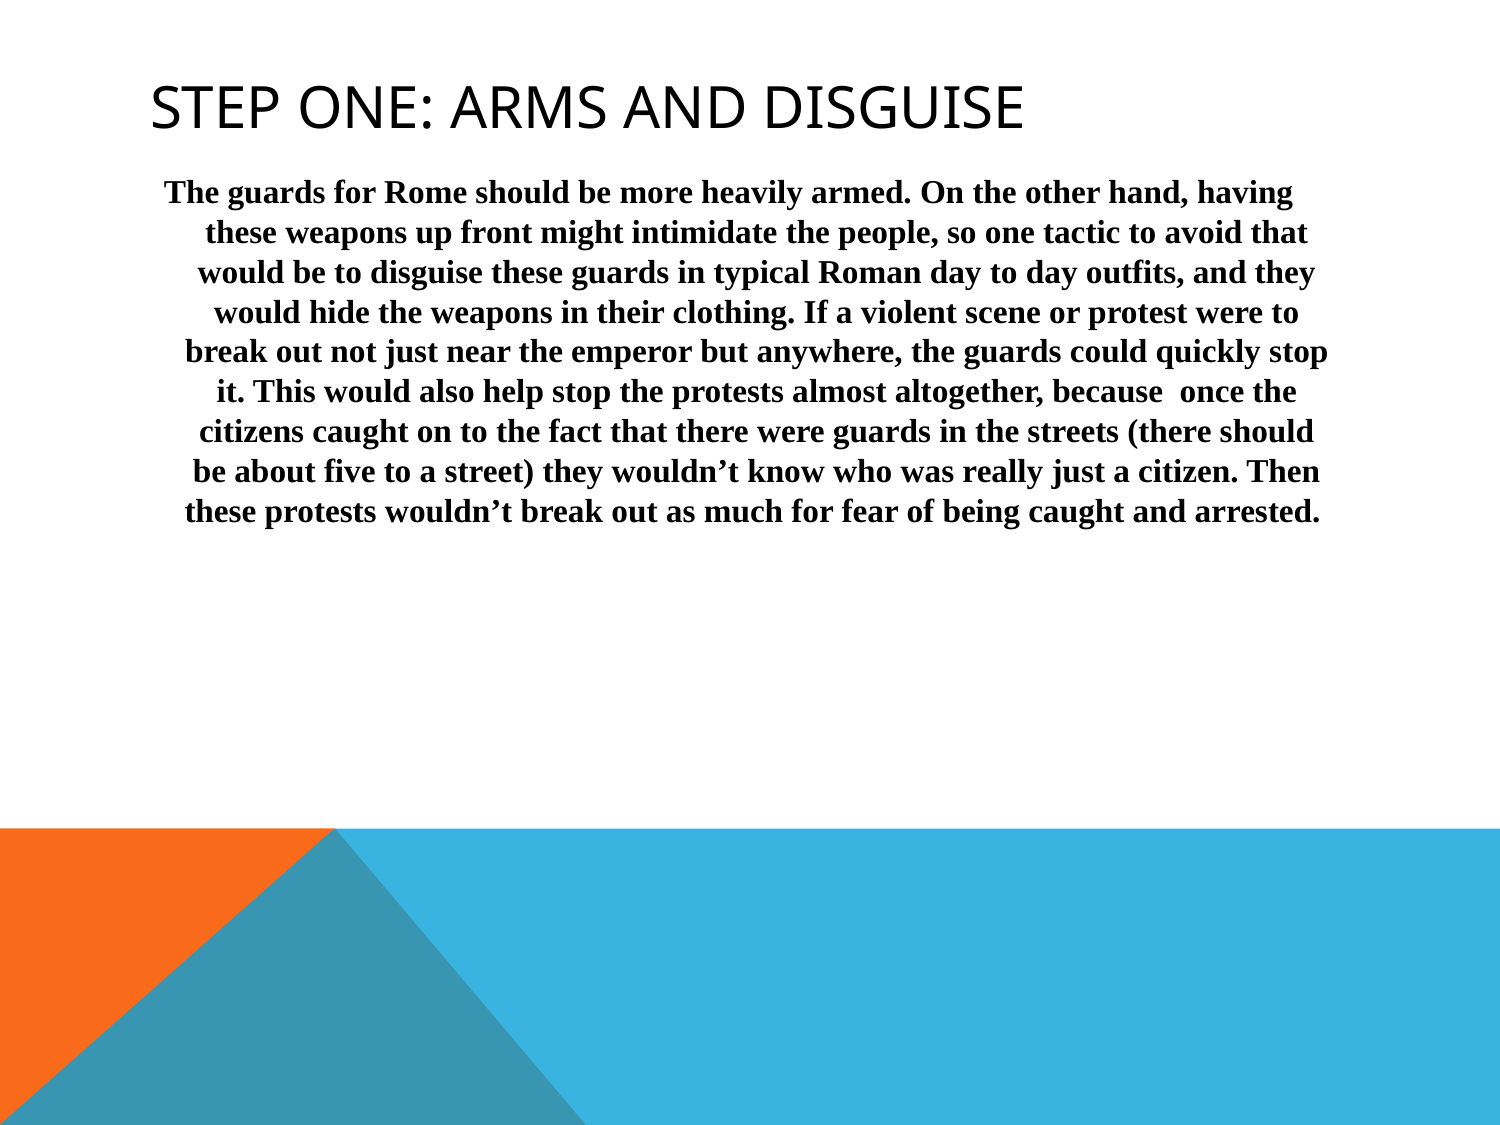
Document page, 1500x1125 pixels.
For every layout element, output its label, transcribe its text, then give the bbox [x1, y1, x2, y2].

title Step one: arms and disguise [135, 60, 1369, 150]
list The guards for Rome should be more heavily armed. On the other hand, having these weapons up front might intimidate the people, so one tactic to avoid that would be to disguise these guards in typical Roman day to day outfits, and they would hide the weapons in their clothing. If a violent scene or protest were to break out not just near the emperor but anywhere, the guards could quickly stop it. This would also help stop the protests almost altogether, because once the citizens caught on to the fact that there were guards in the streets (there should be about five to a street) they wouldn’t know who was really just a citizen. Then these protests wouldn’t break out as much for fear of being caught and arrested. [112, 162, 1347, 750]
